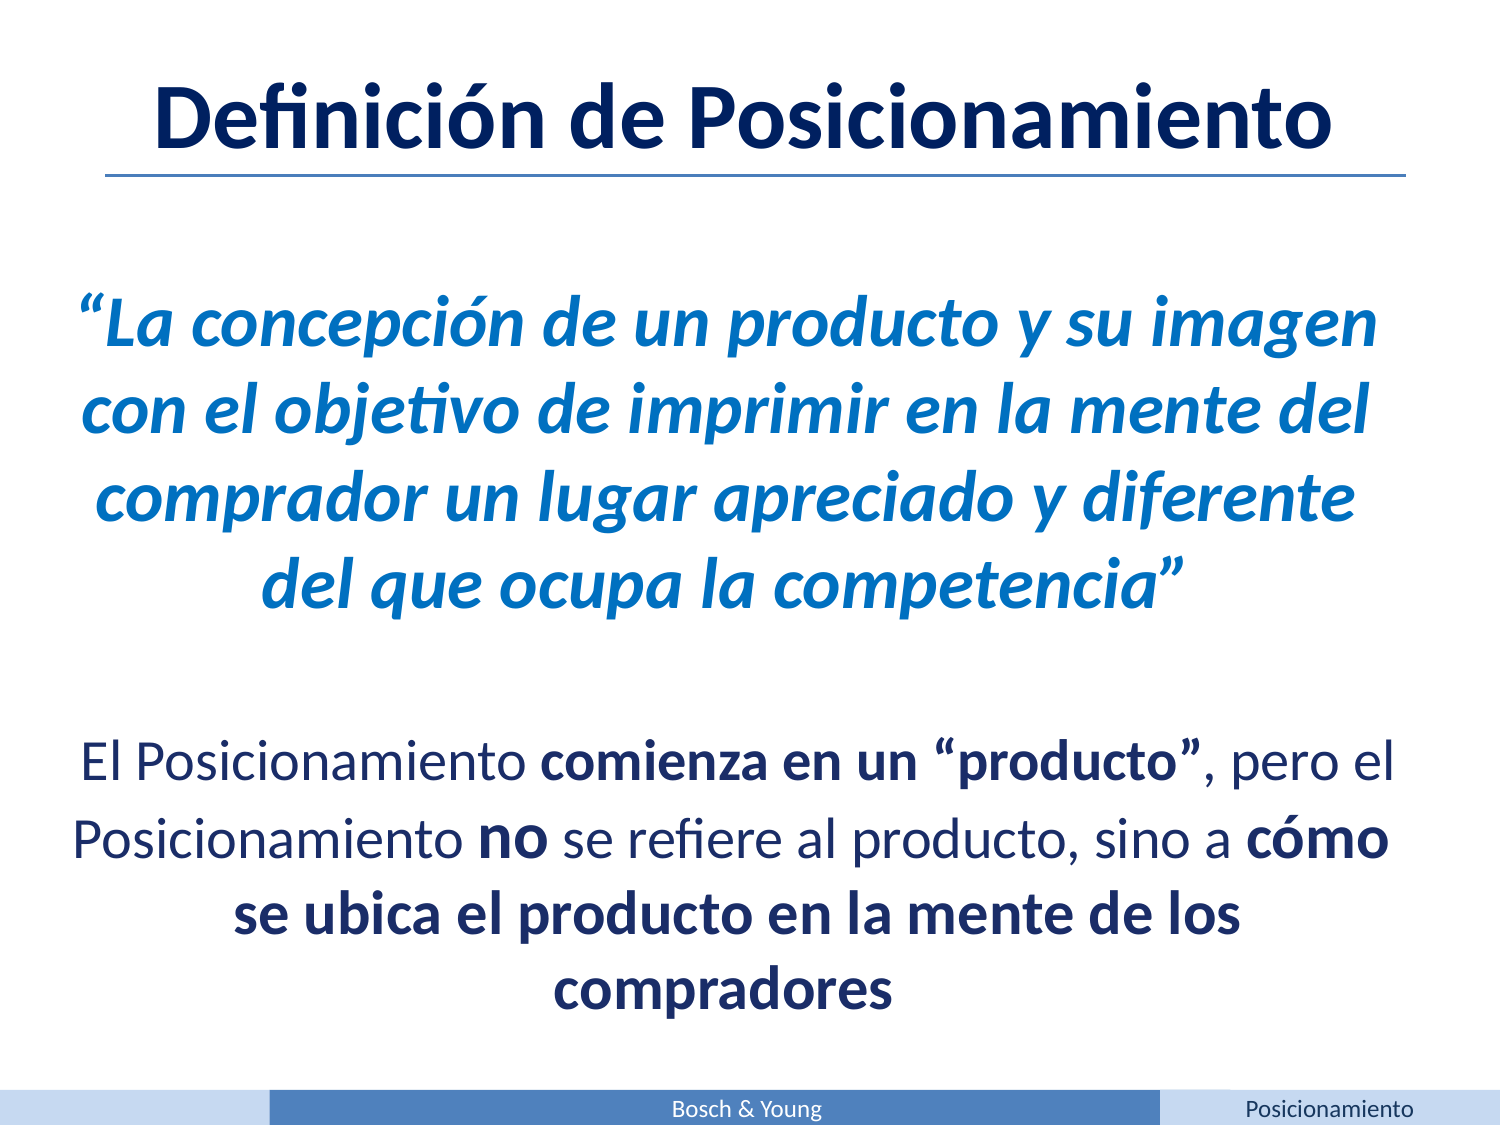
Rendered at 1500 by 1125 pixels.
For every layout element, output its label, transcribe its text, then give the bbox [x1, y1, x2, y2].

text_box [0, 1088, 272, 1125]
text_box Definición de Posicionamiento [58, 46, 1430, 175]
text_box El Posicionamiento comienza en un “producto”, pero el Posicionamiento no se refiere al producto, sino a cómo se ubica el producto en la mente de los compradores [46, 714, 1430, 1030]
text_box Posicionamiento [1158, 1088, 1500, 1125]
text_box “La concepción de un producto y su imagen con el objetivo de imprimir en la mente del comprador un lugar apreciado y diferente del que ocupa la competencia” [58, 265, 1395, 631]
text_box Bosch & Young [272, 1088, 1158, 1125]
